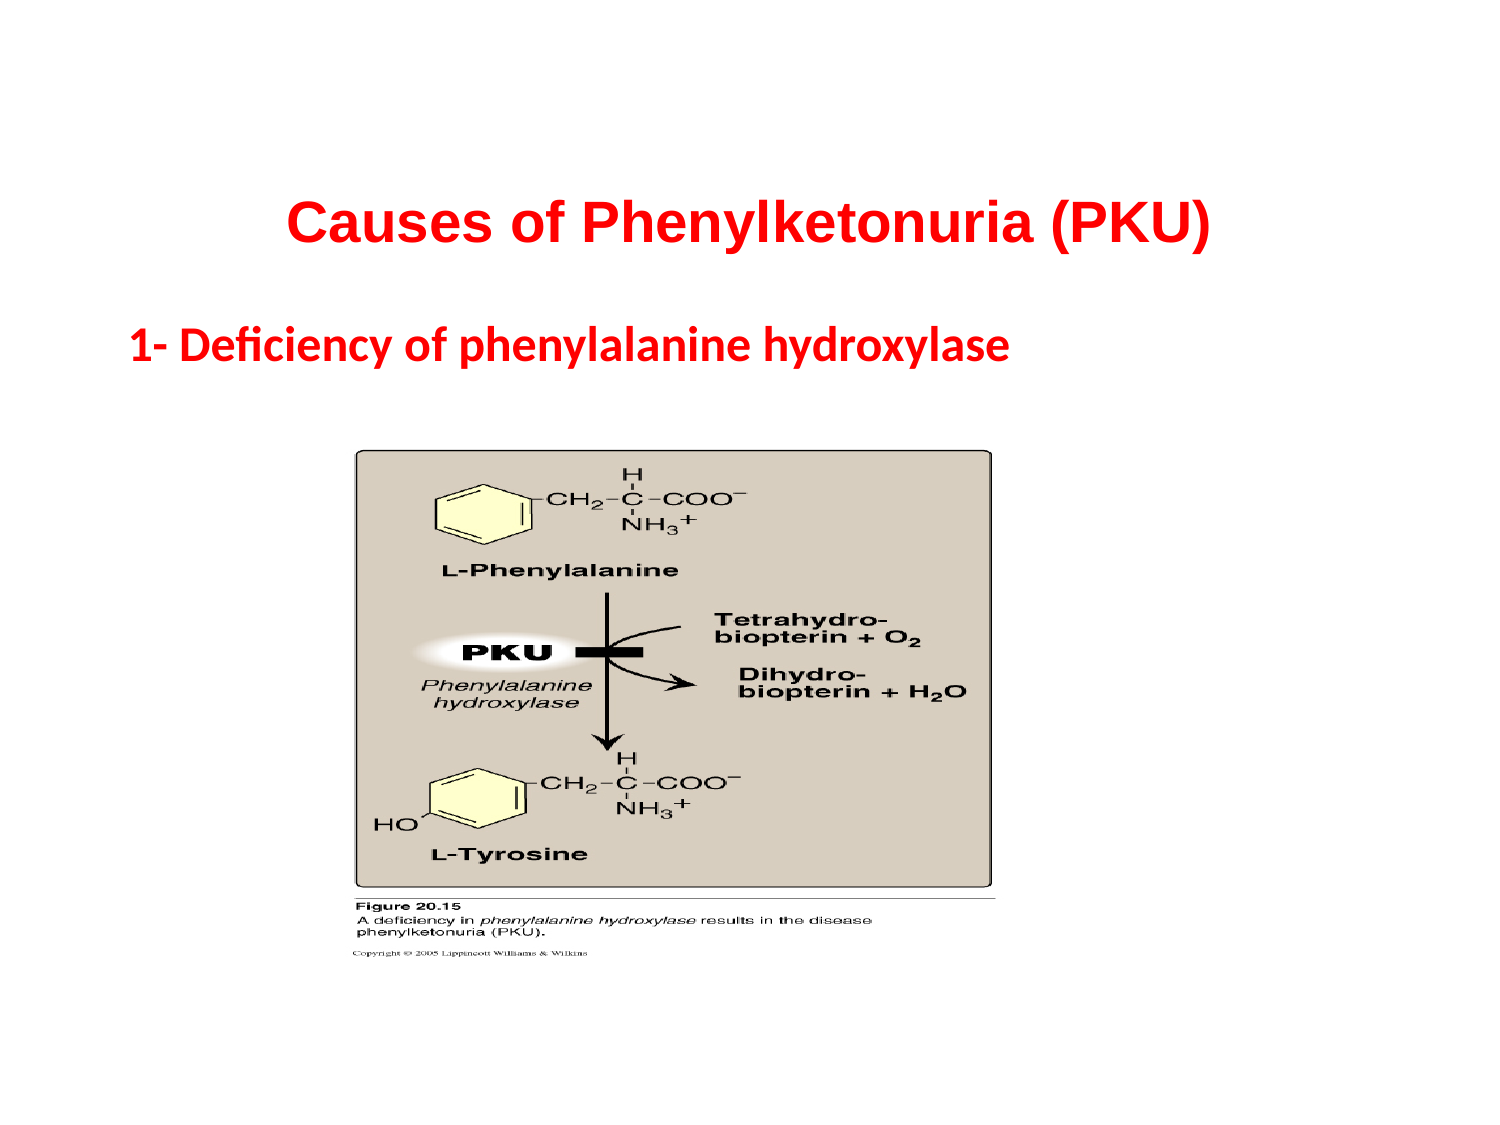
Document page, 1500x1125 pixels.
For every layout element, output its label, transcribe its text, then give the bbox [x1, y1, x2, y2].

picture [262, 437, 1063, 1004]
list Causes of Phenylketonuria (PKU) 1- Deficiency of phenylalanine hydroxylase [0, 177, 1500, 1125]
